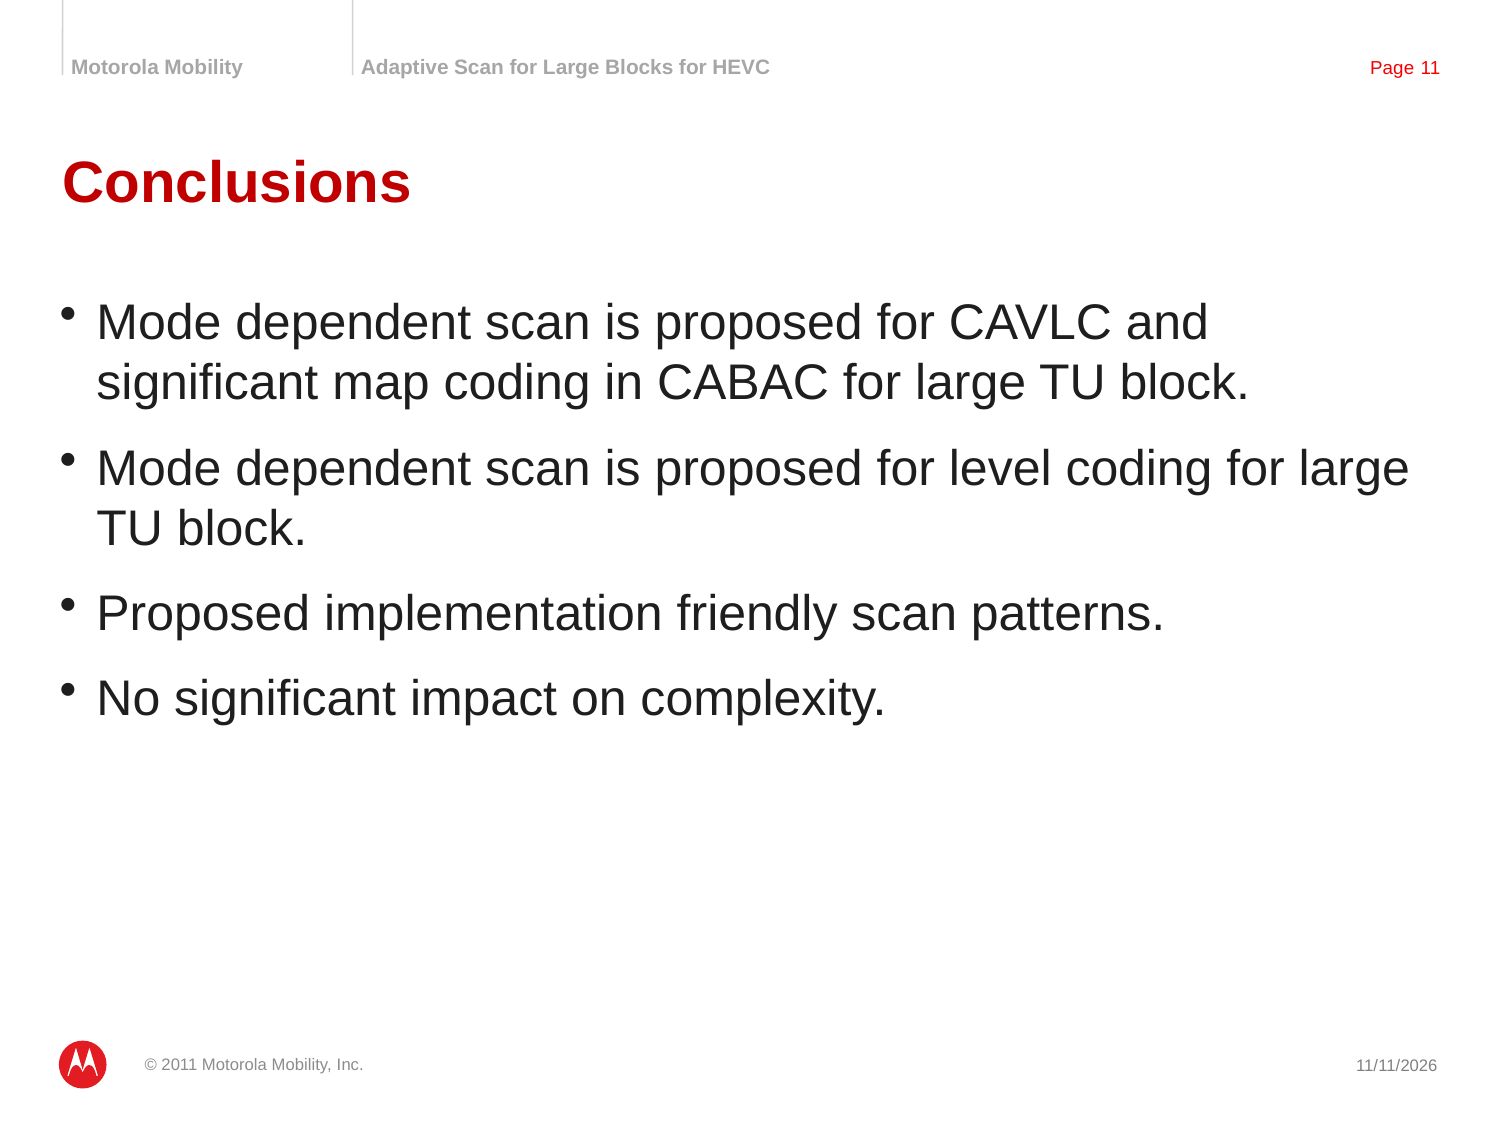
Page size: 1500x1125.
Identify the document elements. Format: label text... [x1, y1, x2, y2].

title Conclusions [62, 78, 1439, 215]
list Mode dependent scan is proposed for CAVLC and significant map coding in CABAC for large TU block. Mode dependent scan is proposed for level coding for large TU block. Proposed implementation friendly scan patterns. No significant impact on complexity. [59, 289, 1436, 936]
footer © 2011 Motorola Mobility, Inc. [129, 1041, 605, 1086]
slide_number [1347, 1043, 1447, 1087]
